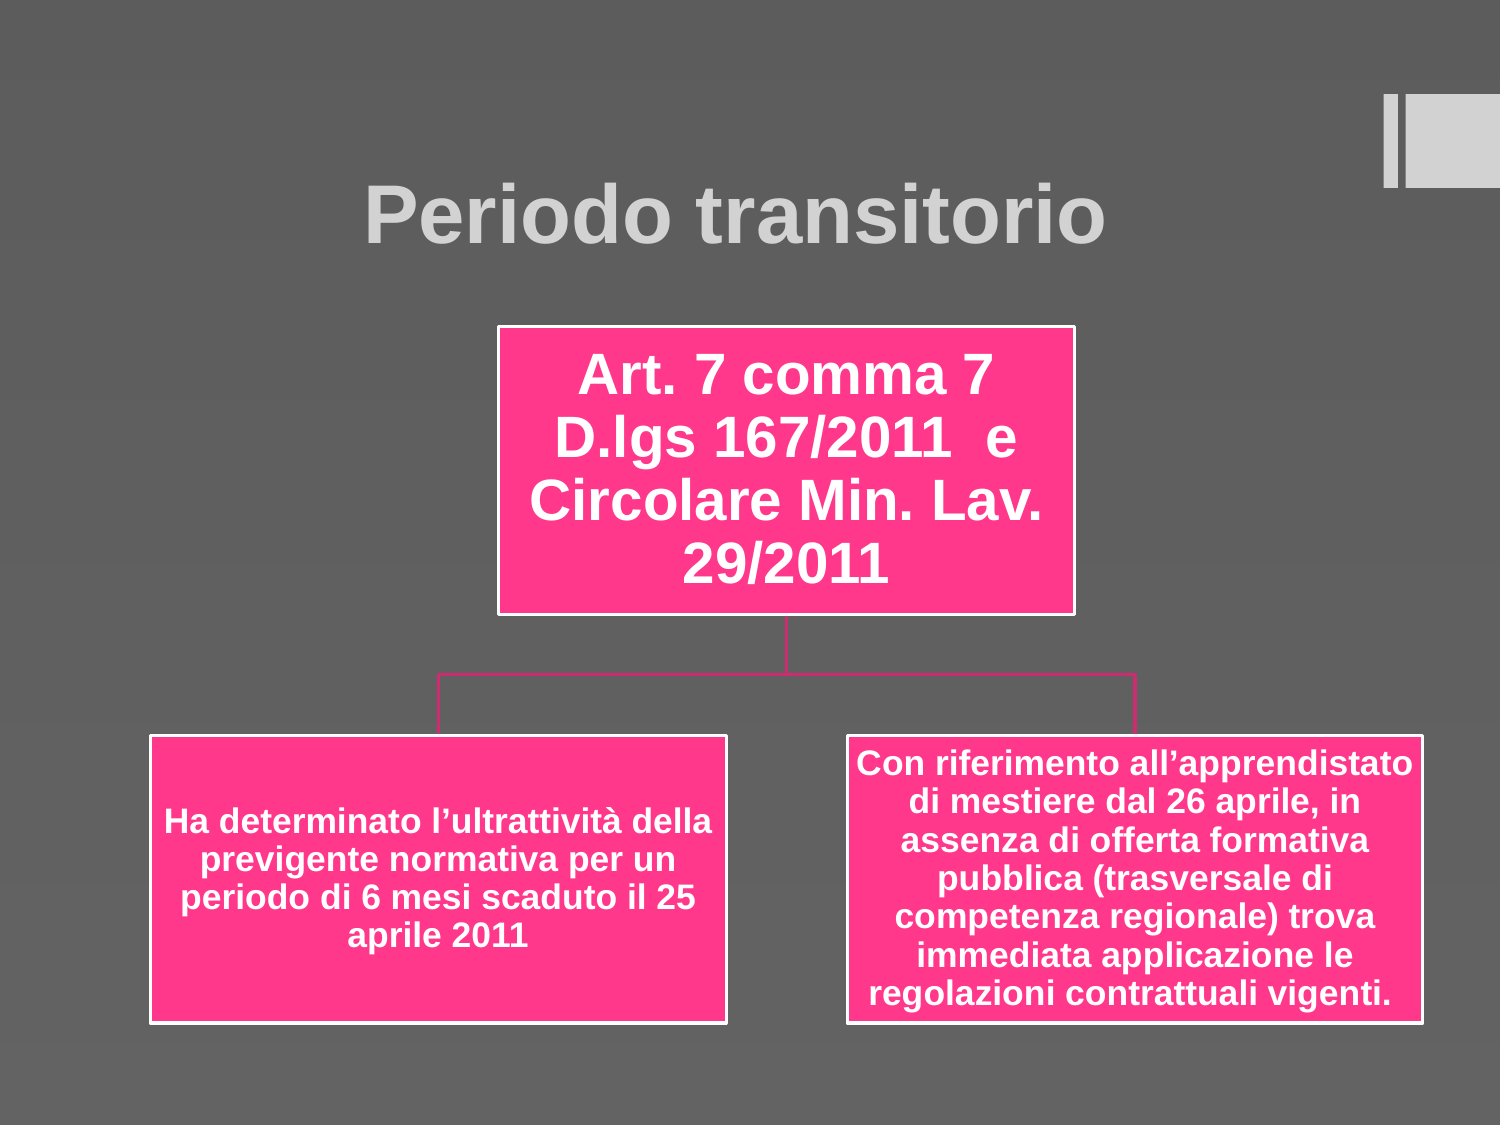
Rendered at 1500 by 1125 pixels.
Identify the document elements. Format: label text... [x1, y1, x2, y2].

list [149, 313, 1424, 1036]
title Periodo transitorio [135, 78, 1336, 268]
